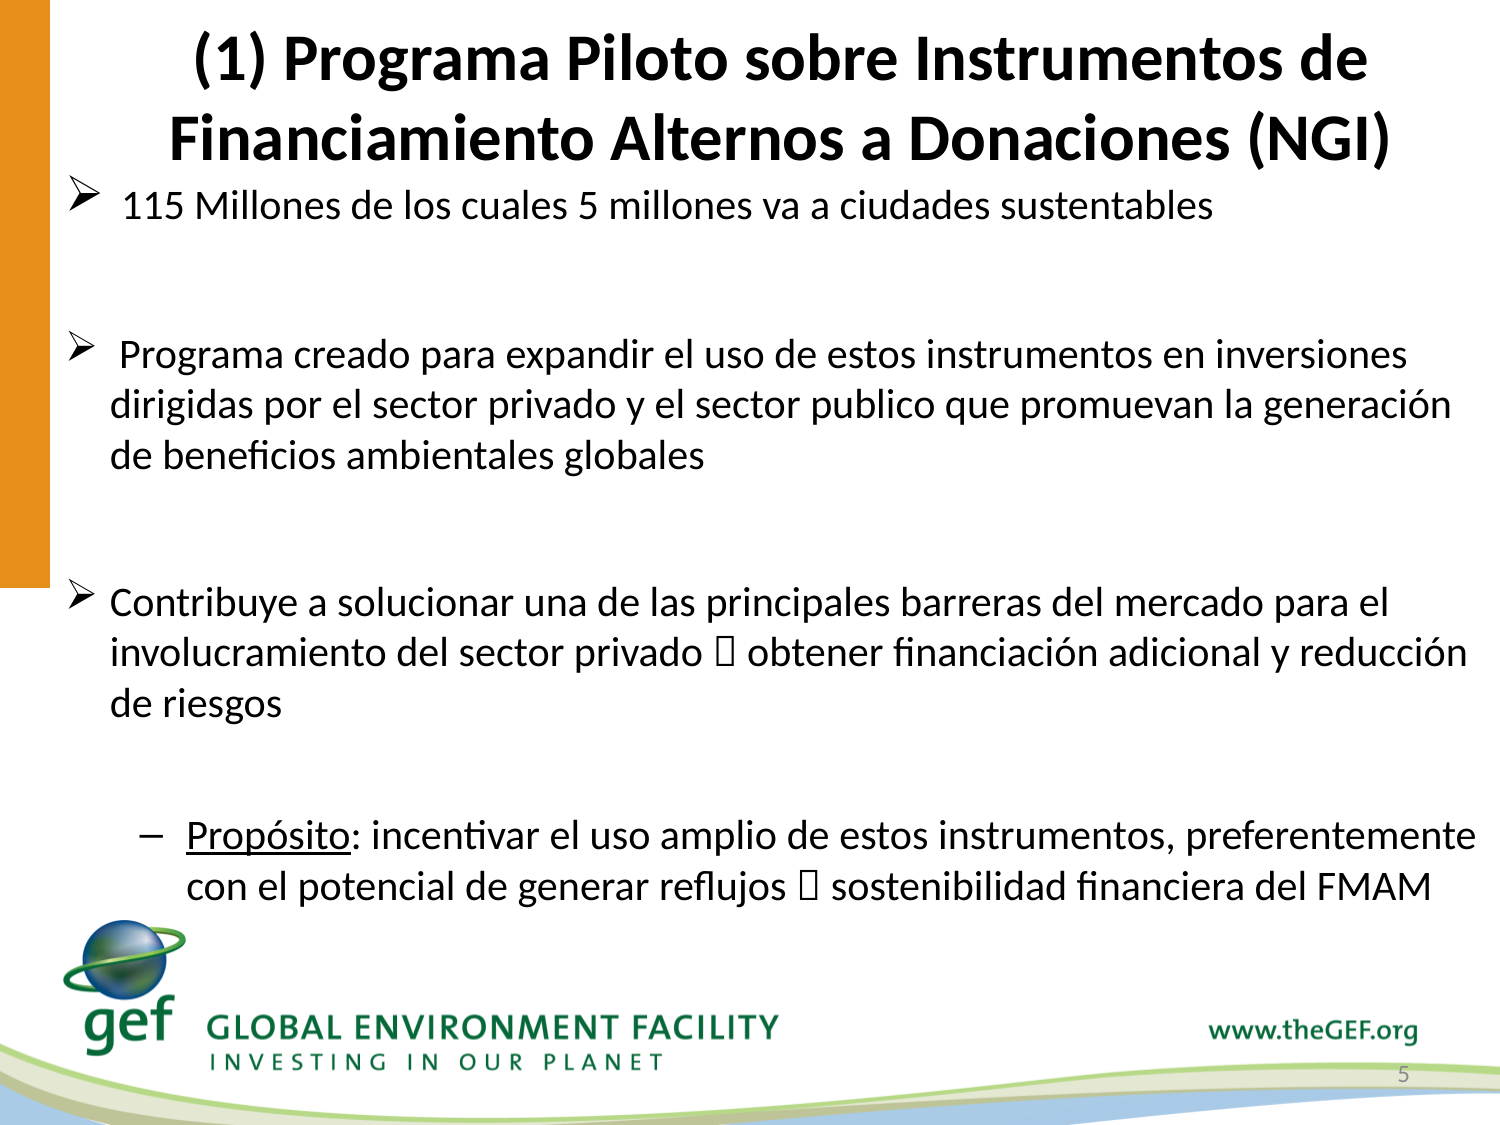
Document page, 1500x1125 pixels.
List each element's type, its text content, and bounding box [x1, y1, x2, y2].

slide_number 5 [1074, 1042, 1425, 1103]
title (1) Programa Piloto sobre Instrumentos de Financiamiento Alternos a Donaciones (NGI) [137, 0, 1425, 162]
picture [0, 0, 50, 588]
list 115 Millones de los cuales 5 millones va a ciudades sustentables Programa creado para expandir el uso de estos instrumentos en inversiones dirigidas por el sector privado y el sector publico que promuevan la generación de beneficios ambientales globales Contribuye a solucionar una de las principales barreras del mercado para el involucramiento del sector privado  obtener financiación adicional y reducción de riesgos Propósito: incentivar el uso amplio de estos instrumentos, preferentemente con el potencial de generar reflujos  sostenibilidad financiera del FMAM [50, 162, 1500, 925]
picture [0, 920, 1500, 1125]
